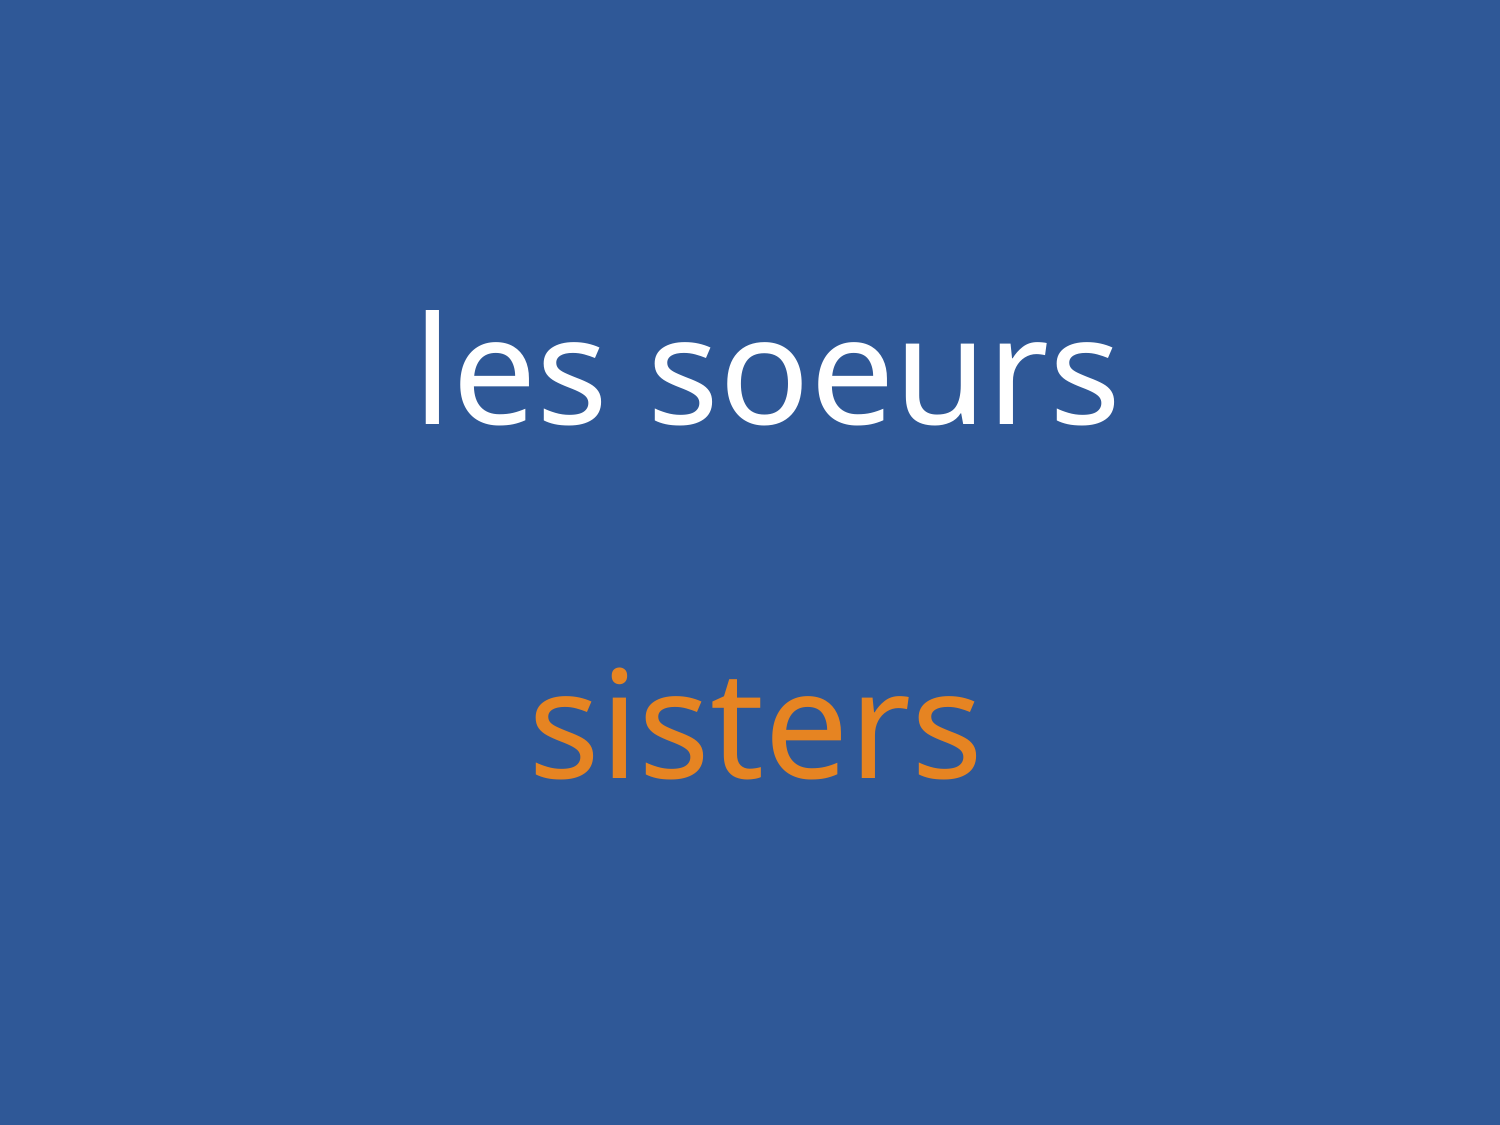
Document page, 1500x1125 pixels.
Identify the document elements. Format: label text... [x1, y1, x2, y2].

text_box sisters [301, 621, 1211, 817]
text_box les soeurs [301, 267, 1235, 462]
